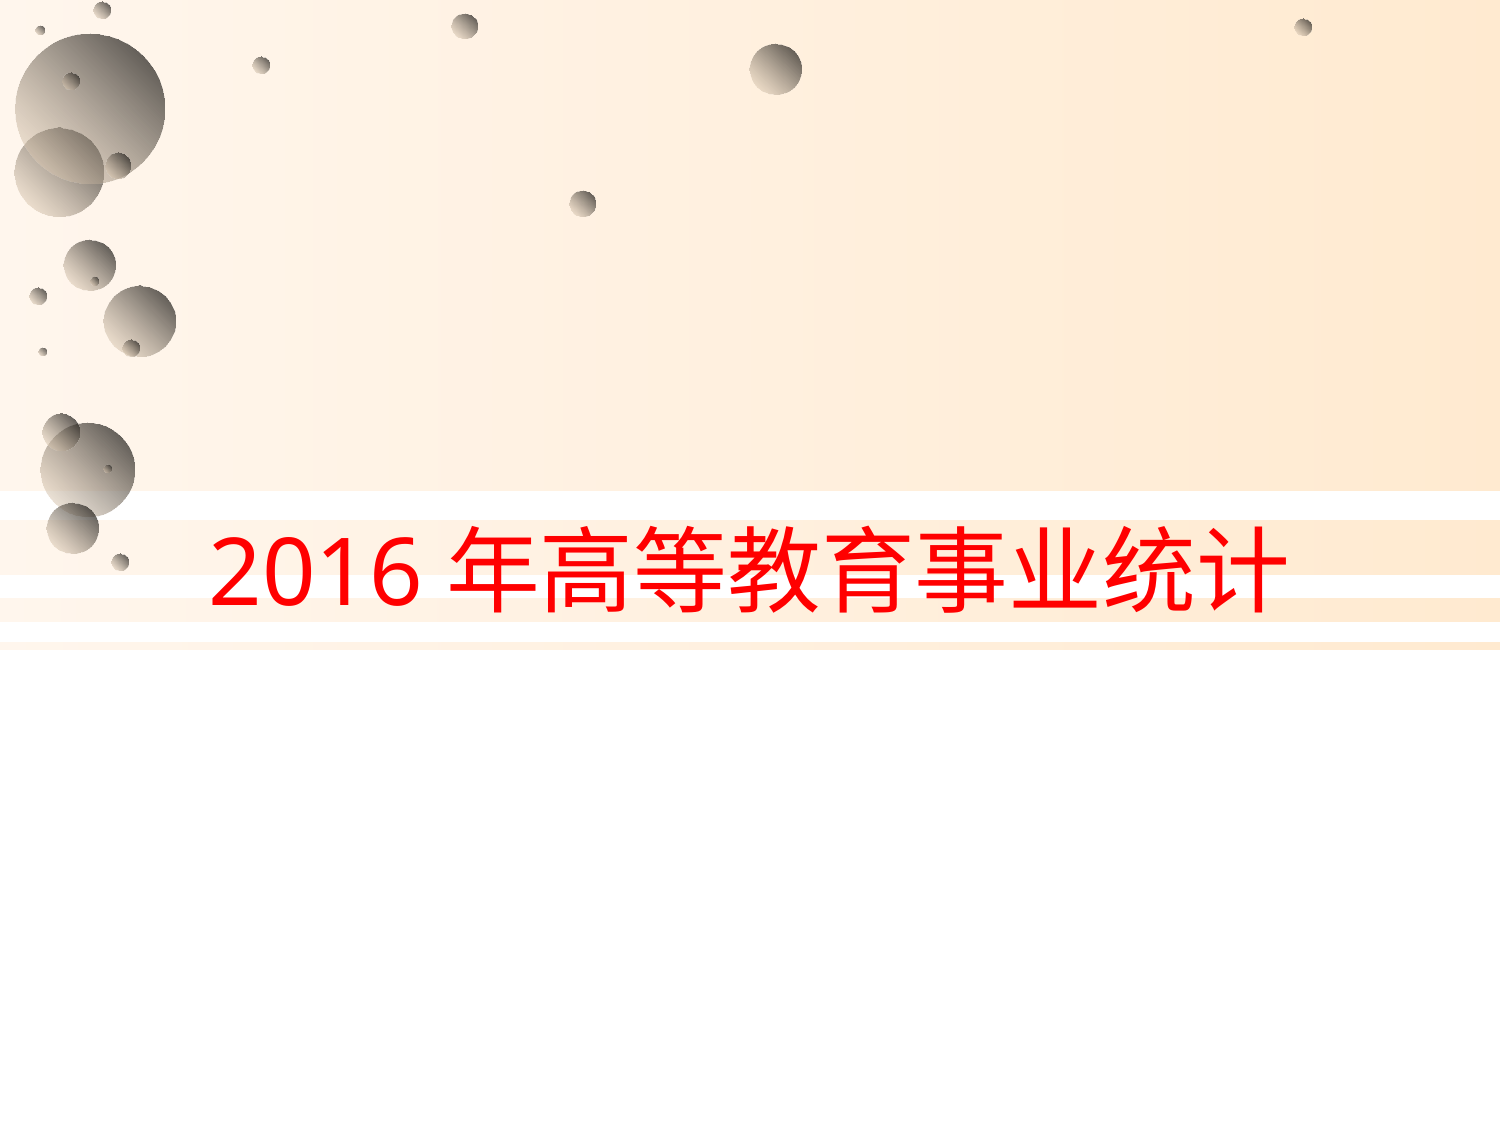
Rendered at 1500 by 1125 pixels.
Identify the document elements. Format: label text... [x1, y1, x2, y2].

title 2016年高等教育事业统计 [102, 182, 1397, 633]
